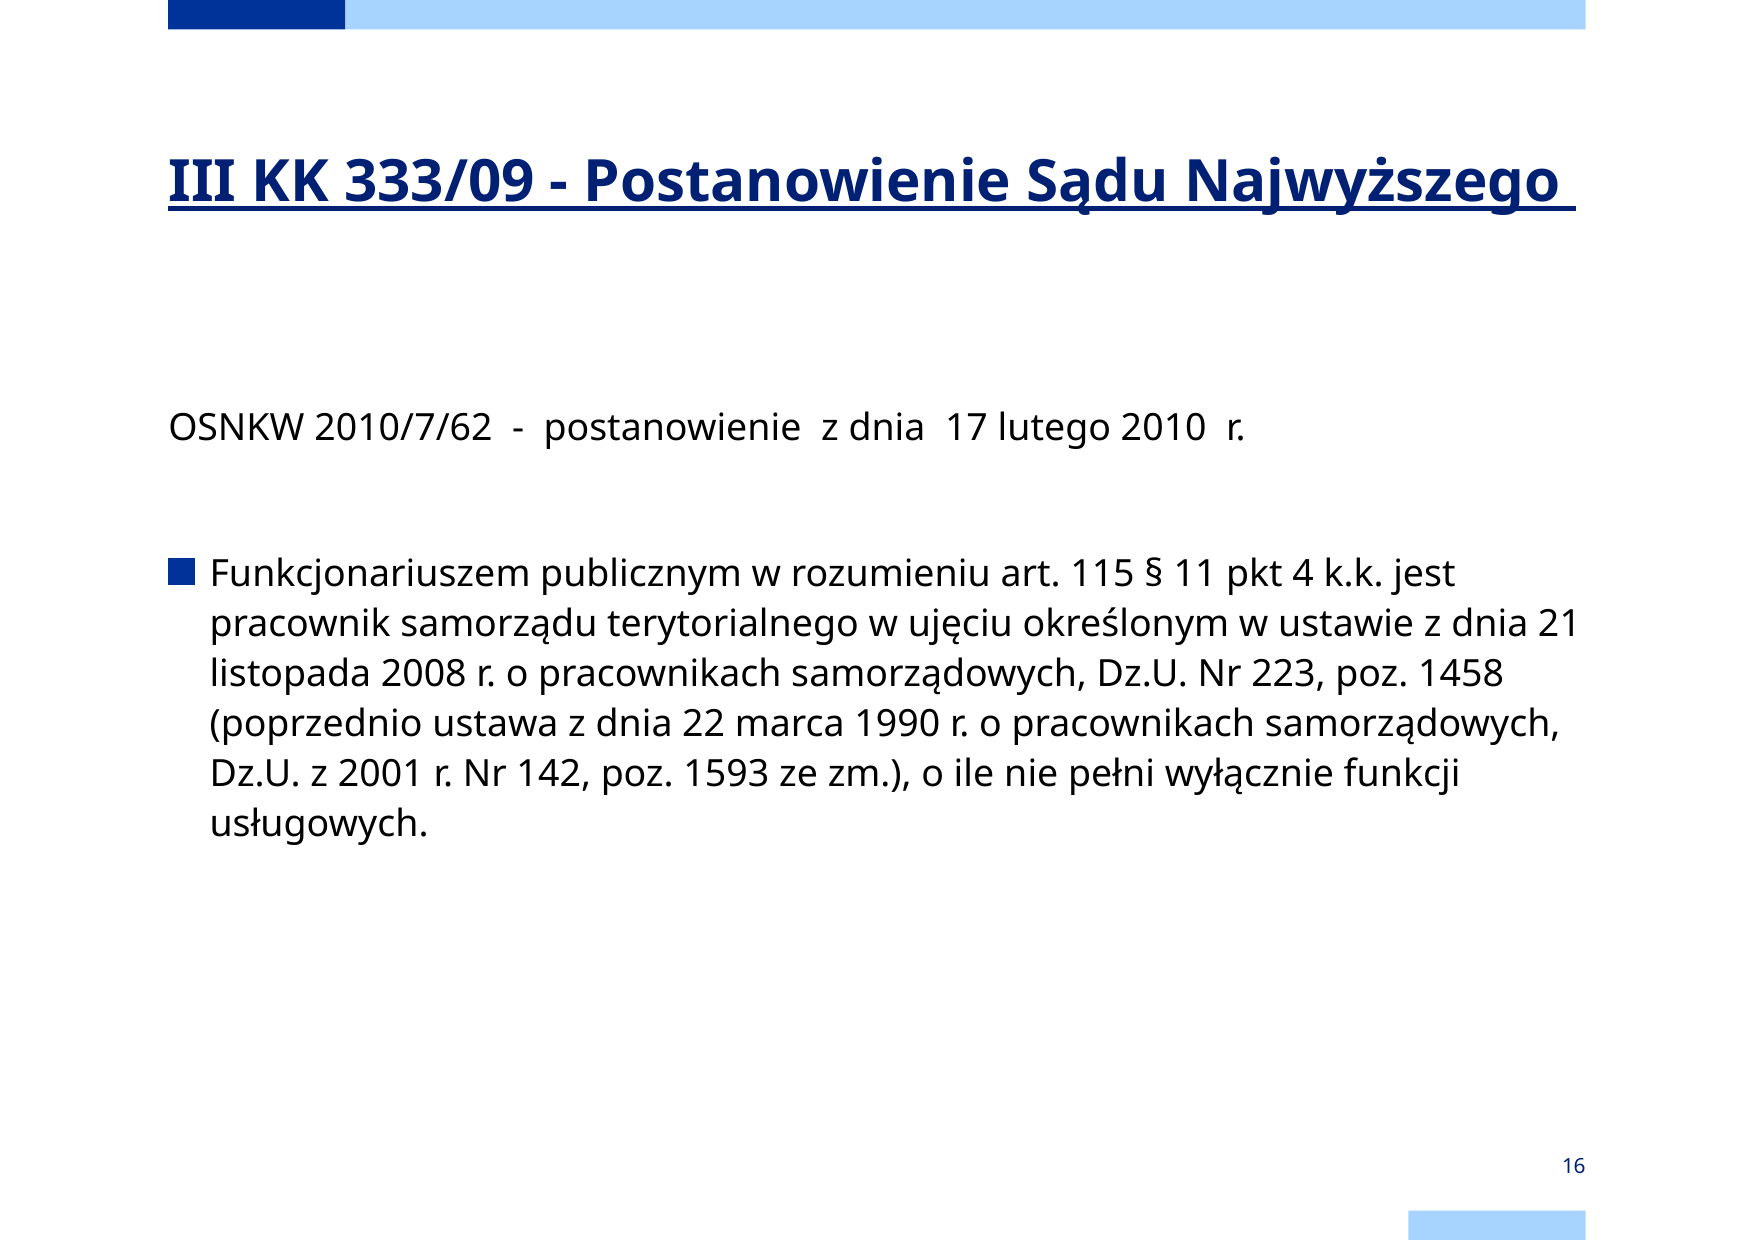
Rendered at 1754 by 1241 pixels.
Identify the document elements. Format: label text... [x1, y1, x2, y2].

list OSNKW 2010/7/62 - postanowienie z dnia 17 lutego 2010 r. Funkcjonariuszem publicznym w rozumieniu art. 115 § 11 pkt 4 k.k. jest pracownik samorządu terytorialnego w ujęciu określonym w ustawie z dnia 21 listopada 2008 r. o pracownikach samorządowych, Dz.U. Nr 223, poz. 1458 (poprzednio ustawa z dnia 22 marca 1990 r. o pracownikach samorządowych, Dz.U. z 2001 r. Nr 142, poz. 1593 ze zm.), o ile nie pełni wyłącznie funkcji usługowych. [168, 324, 1586, 1093]
slide_number 16 [1408, 1151, 1586, 1182]
picture [168, 558, 195, 585]
title III KK 333/09 - Postanowienie Sądu Najwyższego [168, 147, 1586, 324]
